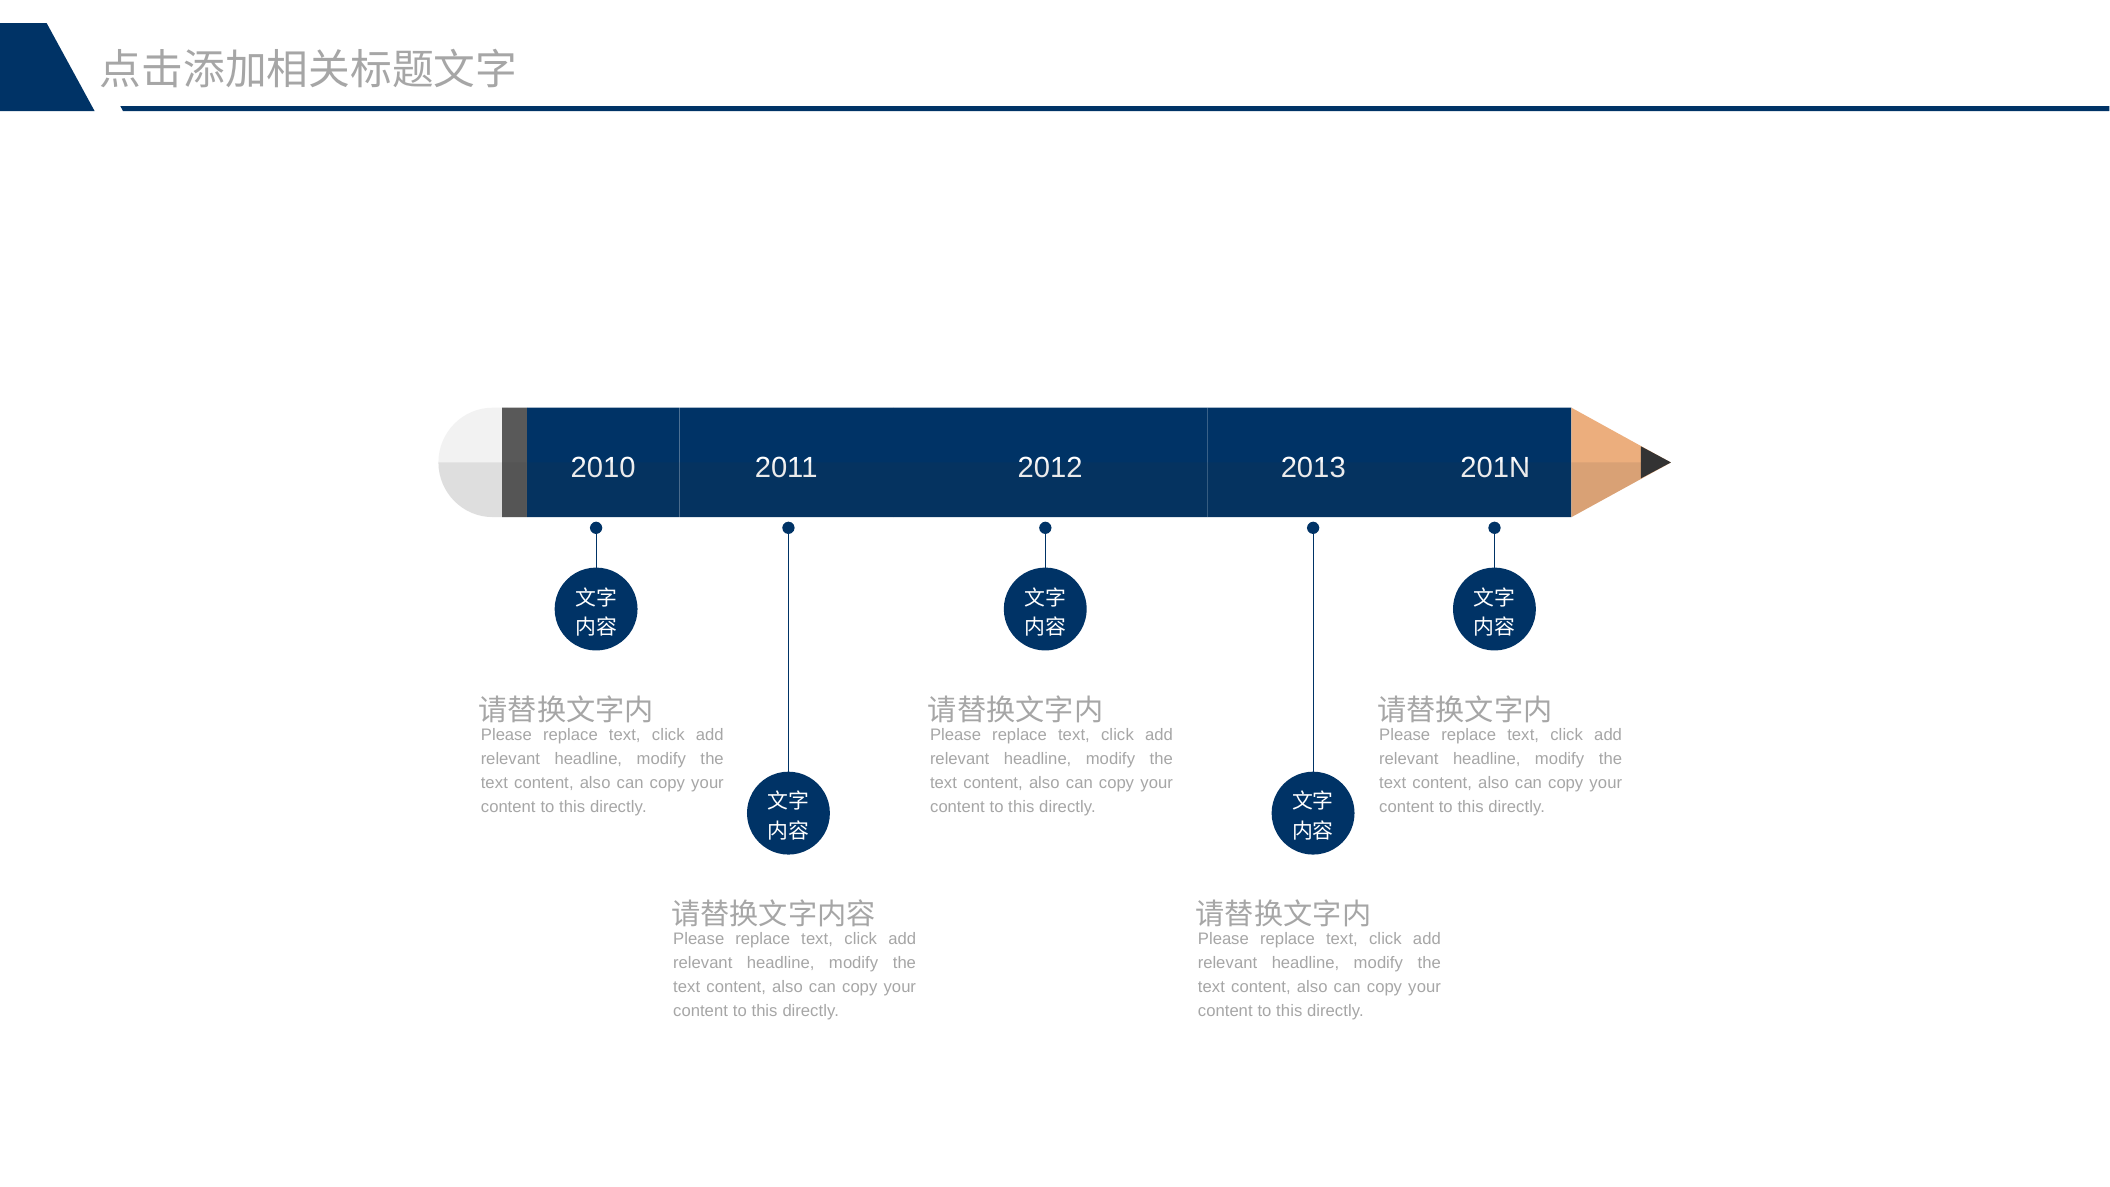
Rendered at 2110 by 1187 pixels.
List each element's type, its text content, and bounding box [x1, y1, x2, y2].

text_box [1207, 407, 1419, 518]
text_box [118, 104, 2110, 113]
text_box 请替换文字内 [478, 684, 711, 727]
text_box [0, 22, 97, 113]
text_box 请替换文字内 [1195, 888, 1428, 931]
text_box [1452, 527, 1536, 651]
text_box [893, 407, 1207, 518]
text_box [746, 527, 830, 855]
text_box Please replace text, click add relevant headline, modify the text content, also can copy your content to this directly. [1379, 719, 1623, 816]
text_box 请替换文字内 [1377, 684, 1610, 727]
text_box 点击添加相关标题文字 [99, 42, 603, 93]
text_box Please replace text, click add relevant headline, modify the text content, also can copy your content to this directly. [673, 923, 917, 1020]
text_box Please replace text, click add relevant headline, modify the text content, also can copy your content to this directly. [930, 719, 1174, 816]
text_box Please replace text, click add relevant headline, modify the text content, also can copy your content to this directly. [1197, 923, 1442, 1020]
text_box 请替换文字内容 [671, 888, 904, 931]
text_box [1003, 527, 1087, 651]
text_box 请替换文字内 [927, 684, 1160, 727]
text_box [526, 407, 679, 518]
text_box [554, 527, 638, 651]
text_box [679, 407, 893, 518]
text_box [1271, 527, 1355, 855]
text_box Please replace text, click add relevant headline, modify the text content, also can copy your content to this directly. [480, 719, 725, 816]
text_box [438, 407, 526, 518]
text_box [1419, 407, 1571, 518]
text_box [1571, 407, 1671, 518]
